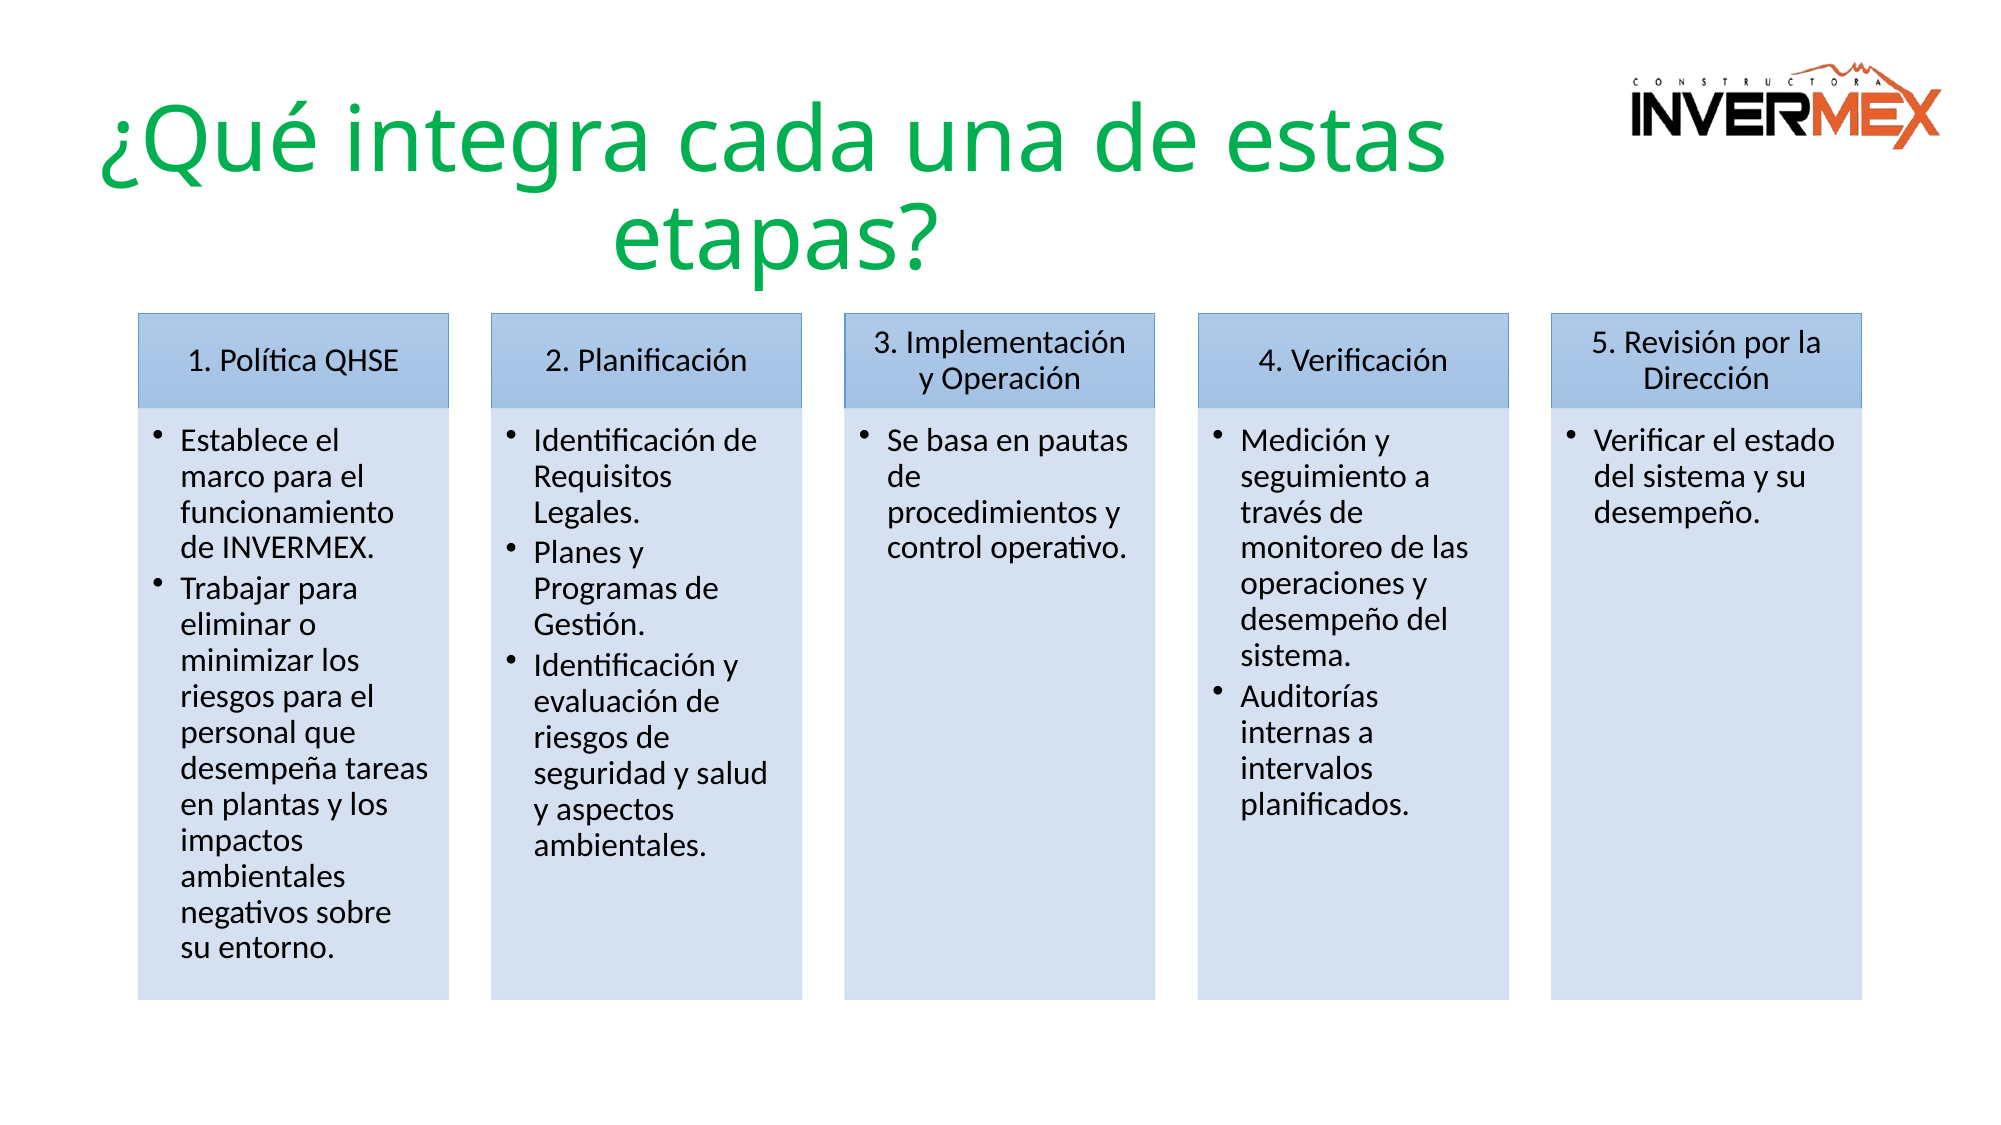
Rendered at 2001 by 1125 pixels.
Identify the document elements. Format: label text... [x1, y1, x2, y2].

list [137, 299, 1863, 1014]
picture [1594, 26, 1966, 191]
title ¿Qué integra cada una de estas etapas? [0, 82, 1638, 300]
